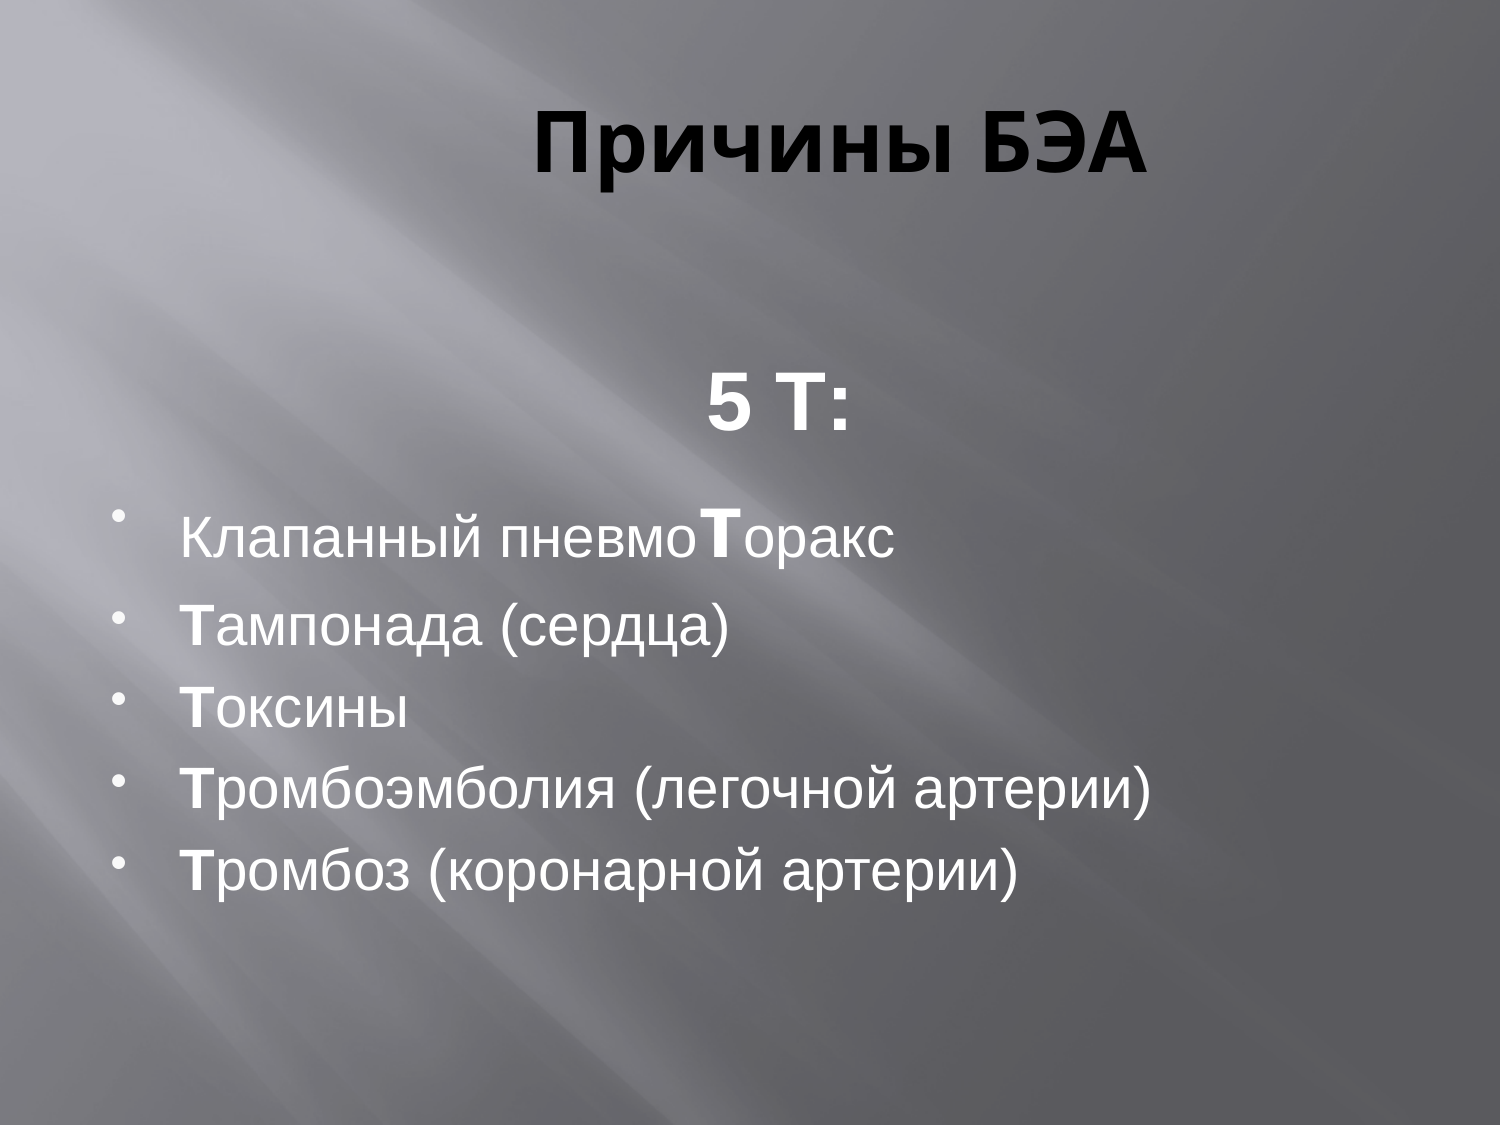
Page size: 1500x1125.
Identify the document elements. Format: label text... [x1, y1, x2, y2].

list 5 T: Клапанный пневмоторакс Tампонада (сердца) Toксины Тромбоэмболия (легочной артерии) Тромбоз (коронарной артерии) [75, 339, 1463, 1067]
title Причины БЭА [75, 45, 1425, 233]
